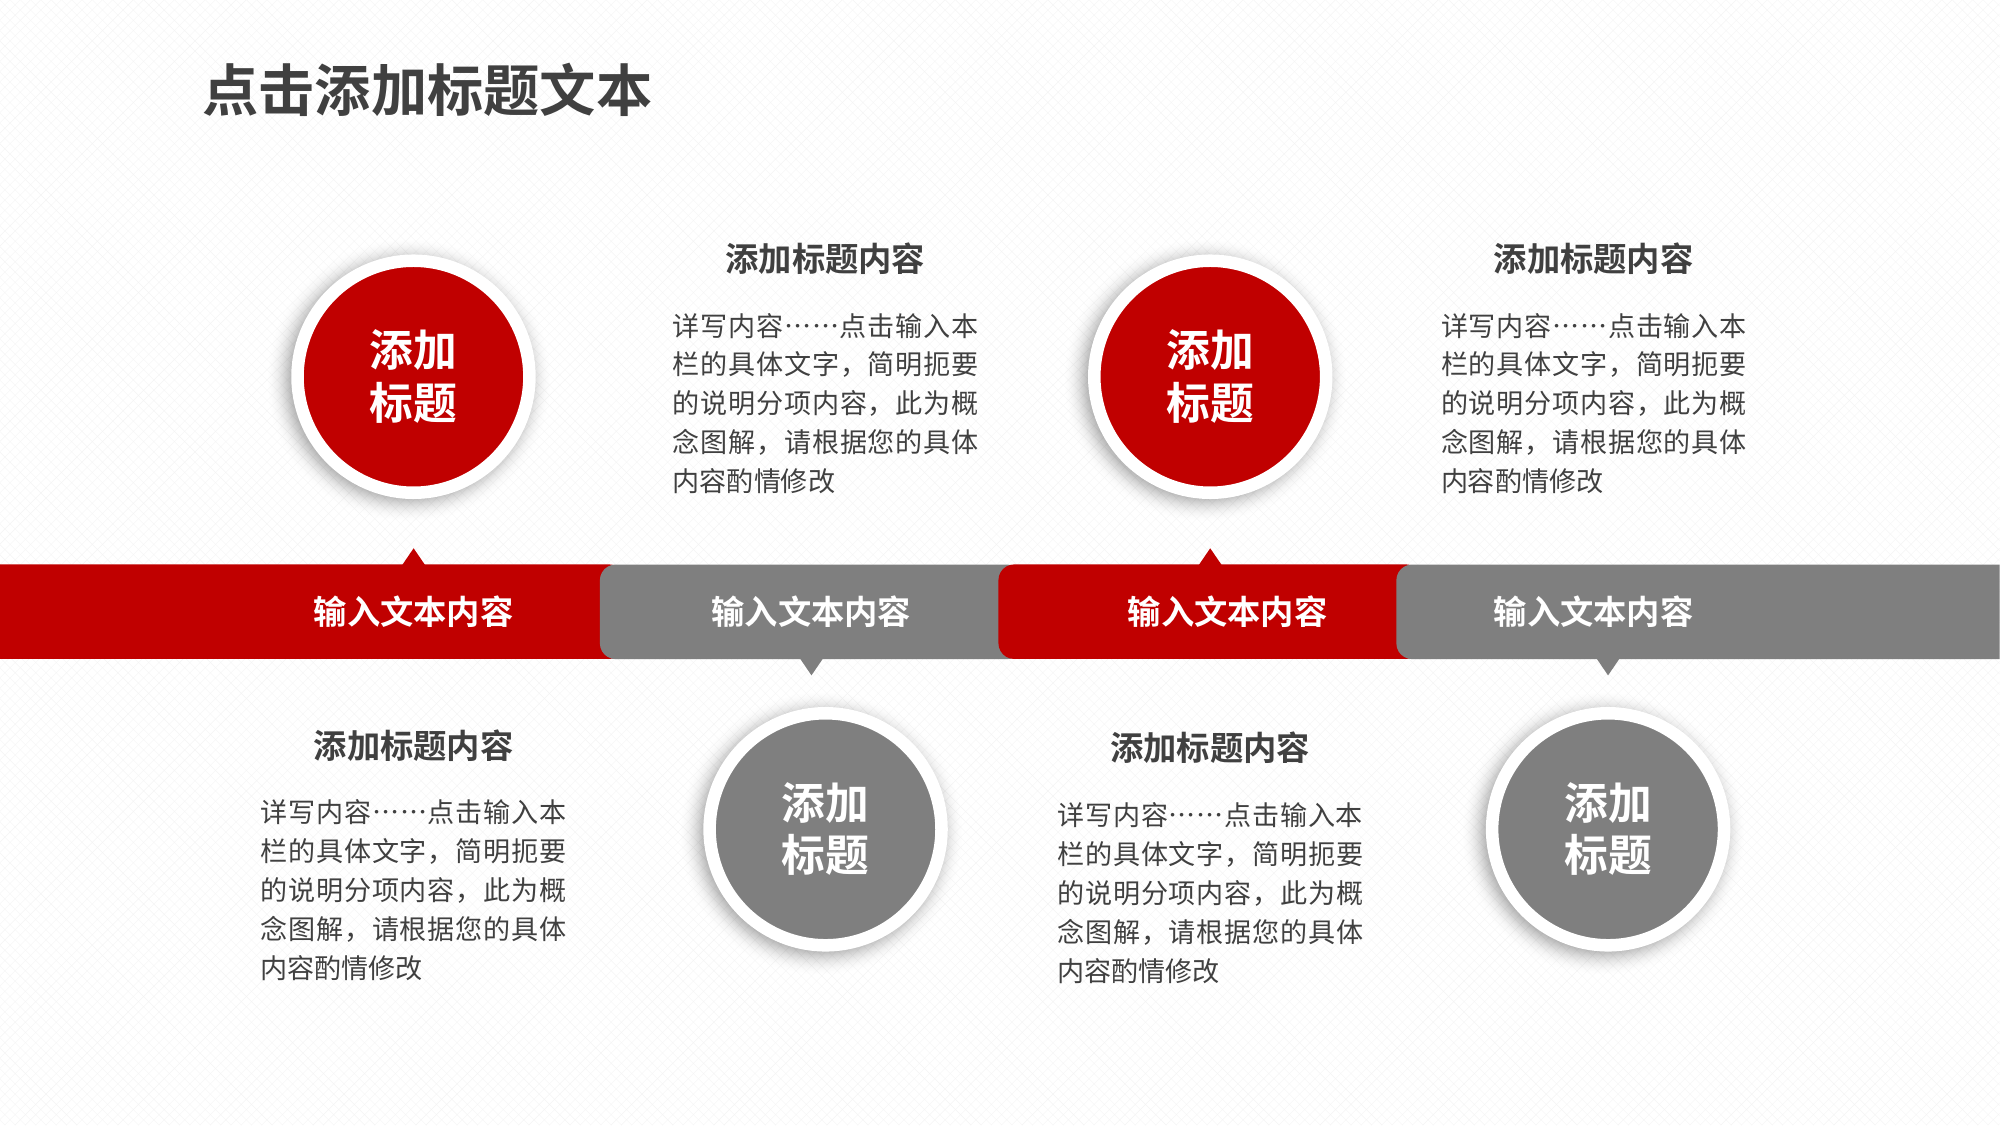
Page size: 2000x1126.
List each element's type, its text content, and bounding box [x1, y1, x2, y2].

text_box 添加标题 [1148, 322, 1272, 428]
text_box 详写内容……点击输入本栏的具体文字，简明扼要的说明分项内容，此为概念图解，请根据您的具体内容酌情修改 [1441, 302, 1747, 498]
text_box 添加标题内容 [695, 238, 957, 279]
text_box [1492, 713, 1725, 946]
text_box 添加标题内容 [1079, 727, 1341, 768]
text_box 点击添加标题文本 [182, 45, 673, 133]
text_box [709, 713, 942, 946]
text_box 详写内容……点击输入本栏的具体文字，简明扼要的说明分项内容，此为概念图解，请根据您的具体内容酌情修改 [1057, 791, 1363, 987]
text_box [1094, 260, 1327, 493]
text_box 添加标题 [764, 775, 887, 881]
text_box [0, 547, 626, 660]
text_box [998, 547, 1423, 660]
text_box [1396, 564, 2000, 676]
text_box 添加标题内容 [282, 725, 545, 766]
text_box 添加标题 [1546, 775, 1670, 881]
text_box 详写内容……点击输入本栏的具体文字，简明扼要的说明分项内容，此为概念图解，请根据您的具体内容酌情修改 [672, 302, 979, 498]
text_box 添加标题内容 [1463, 238, 1725, 279]
text_box 详写内容……点击输入本栏的具体文字，简明扼要的说明分项内容，此为概念图解，请根据您的具体内容酌情修改 [260, 788, 567, 984]
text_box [599, 564, 1024, 676]
text_box [297, 260, 530, 493]
text_box 添加标题 [352, 322, 475, 428]
